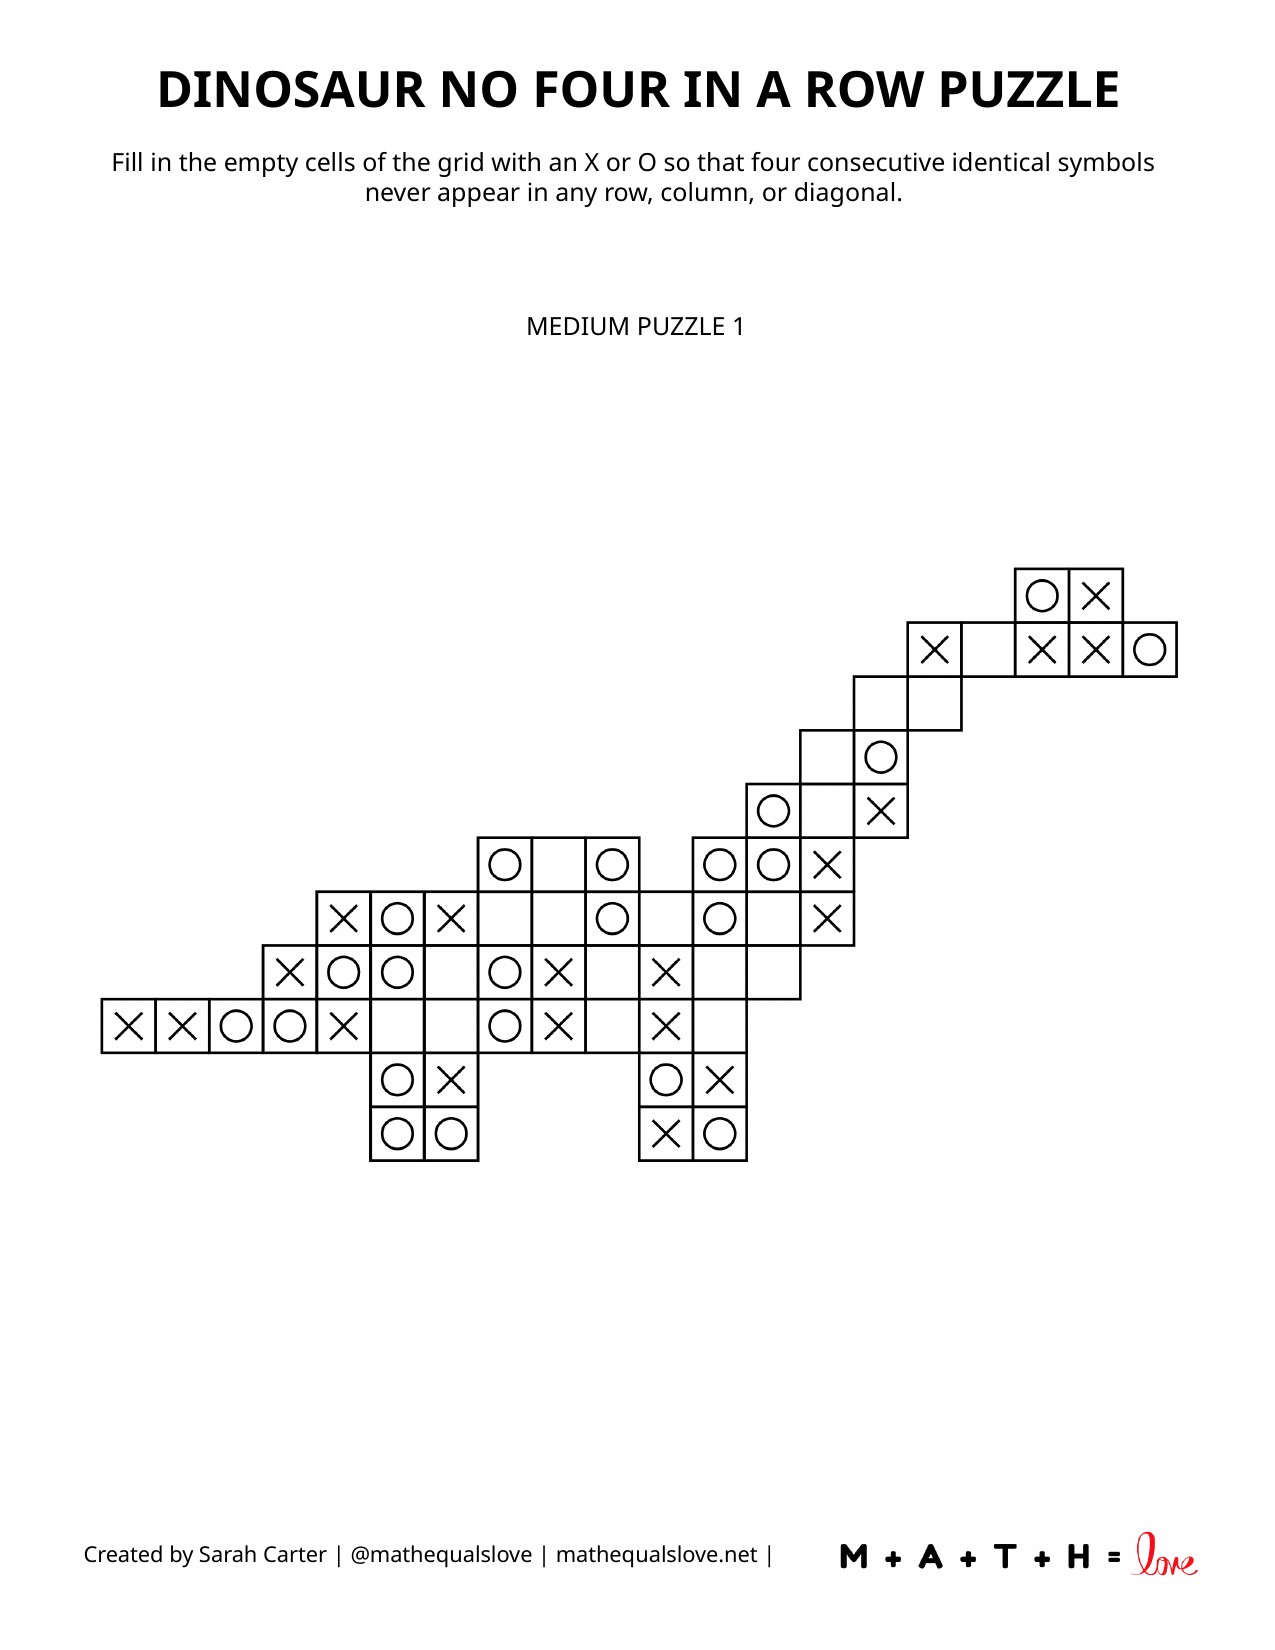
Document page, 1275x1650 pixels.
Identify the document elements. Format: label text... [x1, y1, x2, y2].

text_box Fill in the empty cells of the grid with an X or O so that four consecutive identical symbols never appear in any row, column, or diagonal. [0, 139, 1275, 215]
text_box MEDIUM PUZZLE 1 [158, 310, 1115, 362]
picture [826, 1528, 1207, 1580]
text_box Created by Sarah Carter | @mathequalslove | mathequalslove.net | [68, 1533, 826, 1575]
text_box DINOSAUR NO FOUR IN A ROW PUZZLE [66, 49, 1211, 125]
picture [99, 566, 1180, 1163]
